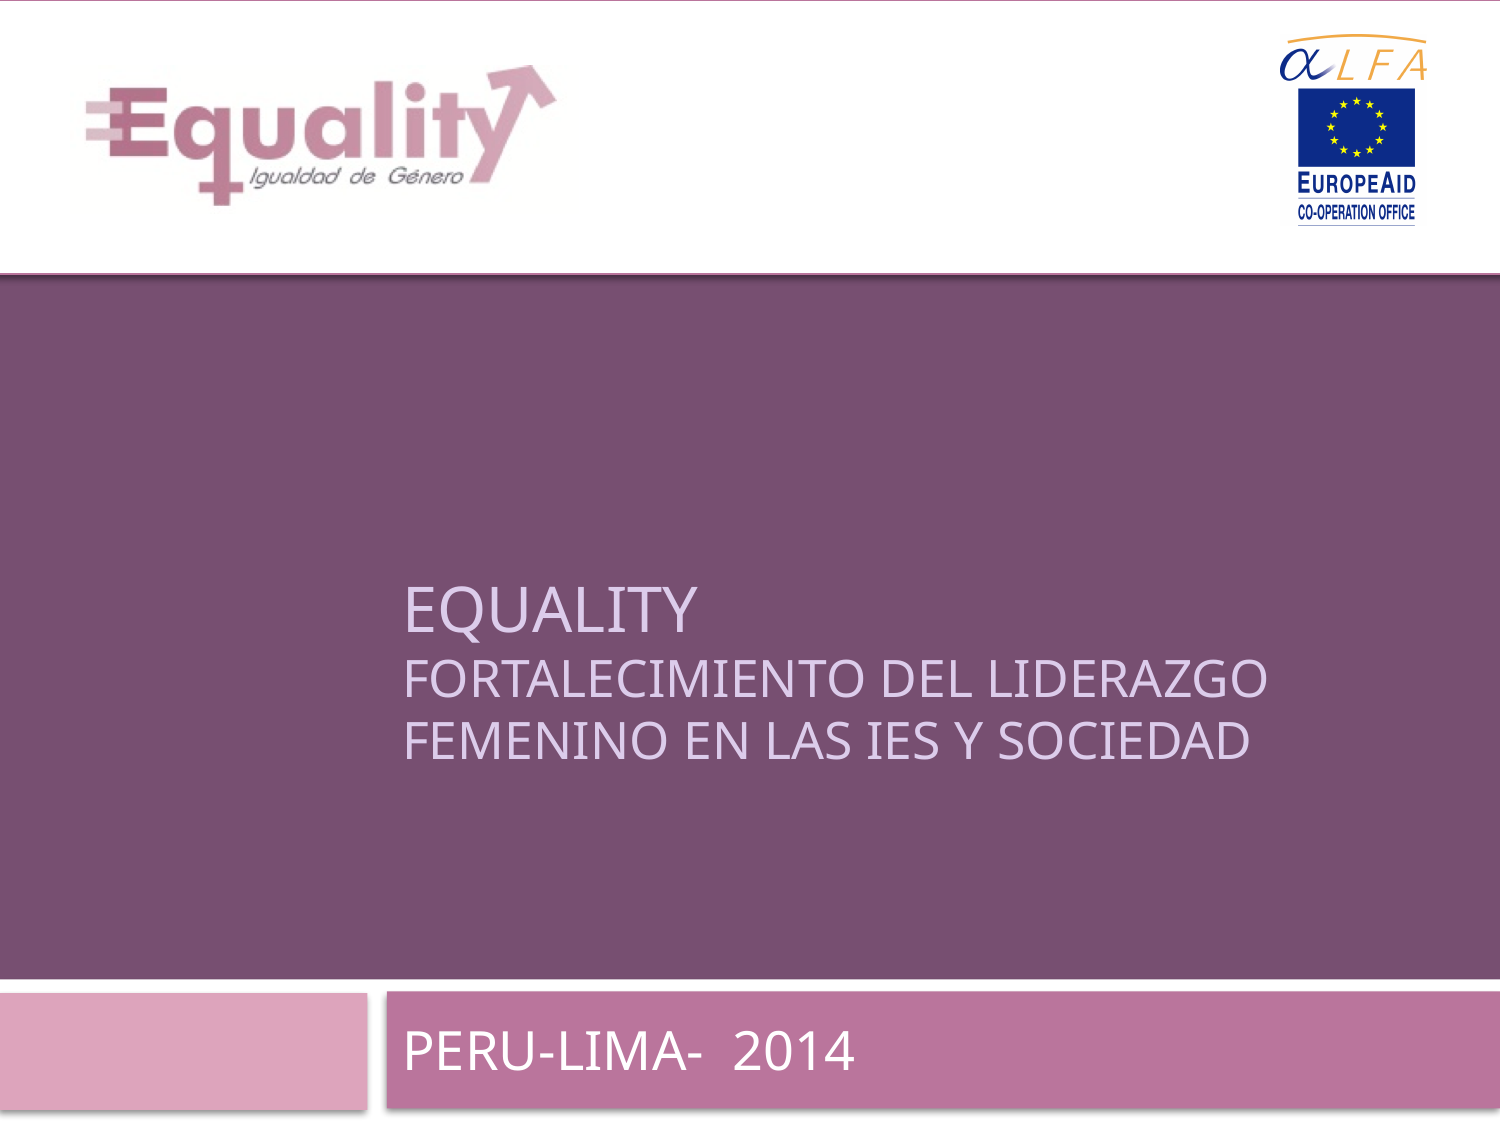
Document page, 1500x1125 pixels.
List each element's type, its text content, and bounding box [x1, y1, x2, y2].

title Equality Fortalecimiento del liderazgo femenino en las ies Y SOCIEDAD [387, 562, 1450, 853]
picture [1280, 34, 1427, 226]
picture [70, 65, 579, 214]
subtitle PERU-LIMA- 2014 [387, 992, 1488, 1105]
